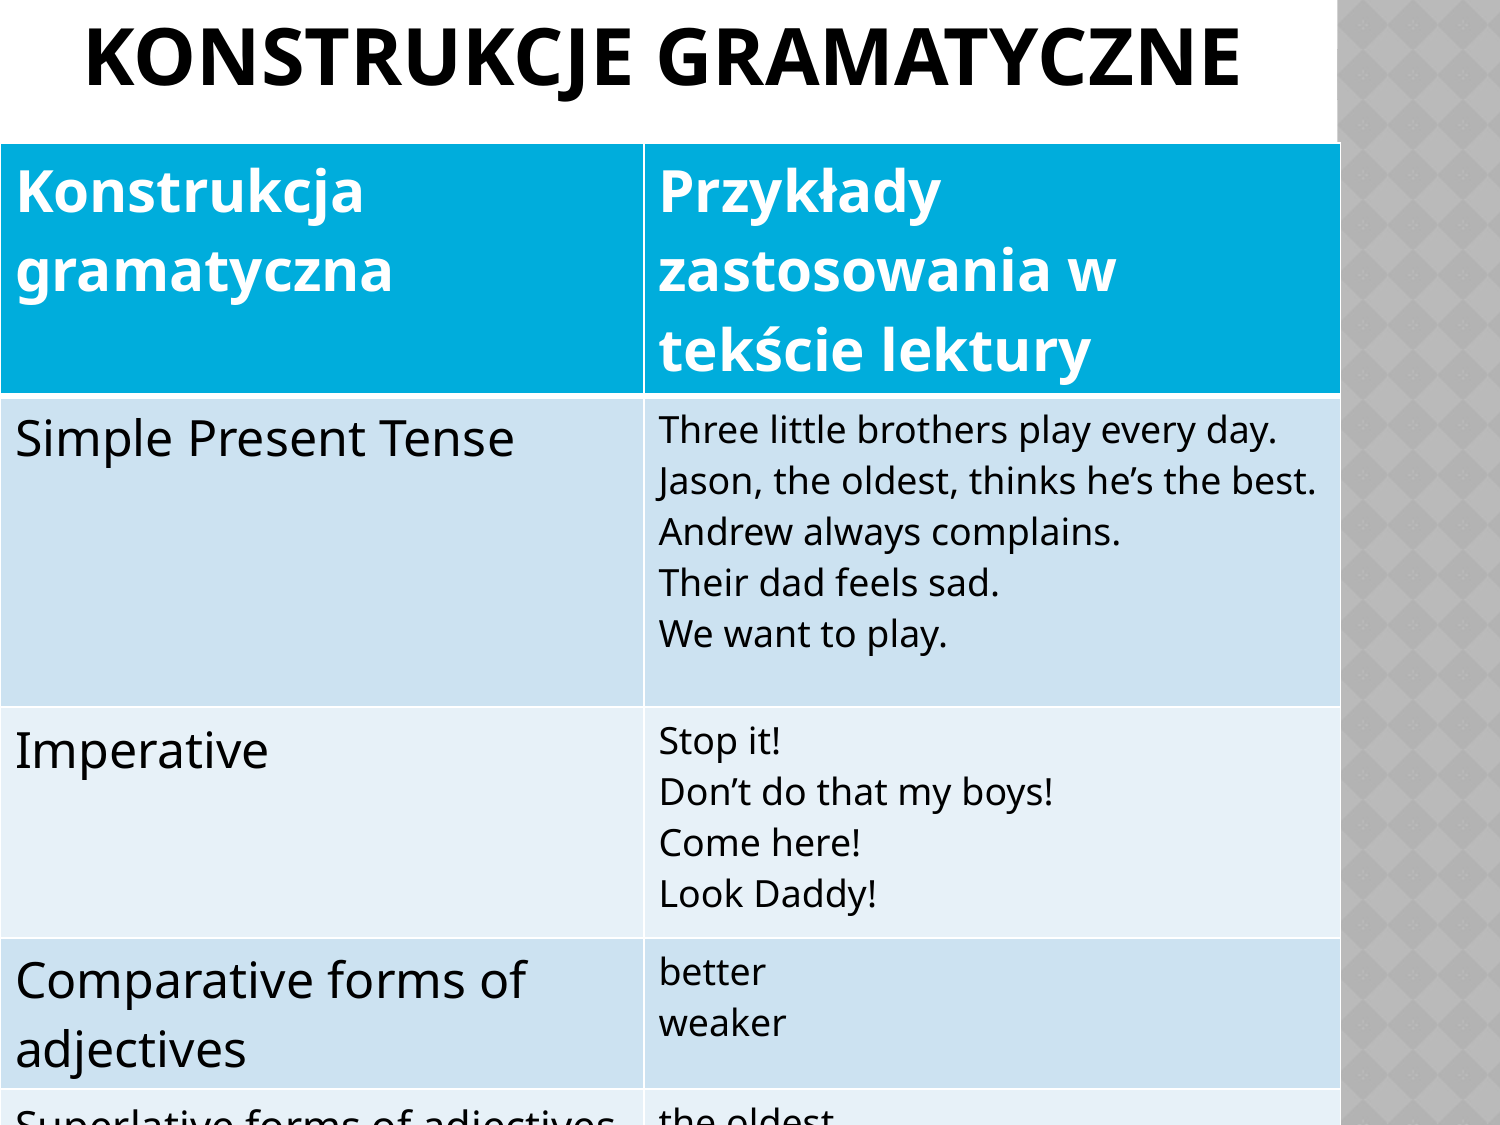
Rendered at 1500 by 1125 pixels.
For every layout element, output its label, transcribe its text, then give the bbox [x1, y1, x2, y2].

table_cell Stop it! Don’t do that my boys! Come here! Look Daddy! [645, 708, 1340, 937]
table_cell Comparative forms of adjectives [1, 939, 643, 1088]
table_cell better weaker [645, 939, 1340, 1088]
table_header Przykłady zastosowania w tekście lektury [645, 144, 1340, 393]
table_header Konstrukcja gramatyczna [1, 144, 643, 393]
table_cell Imperative [1, 708, 643, 937]
title Konstrukcje gramatyczne [75, 0, 1263, 102]
table_cell Three little brothers play every day. Jason, the oldest, thinks he’s the best. Andrew always complains. Their dad feels sad. We want to play. [645, 399, 1340, 706]
table_cell Simple Present Tense [1, 399, 643, 706]
table_cell Superlative forms of adjectives [1, 1090, 643, 1125]
table_cell the oldest the best [645, 1090, 1340, 1125]
